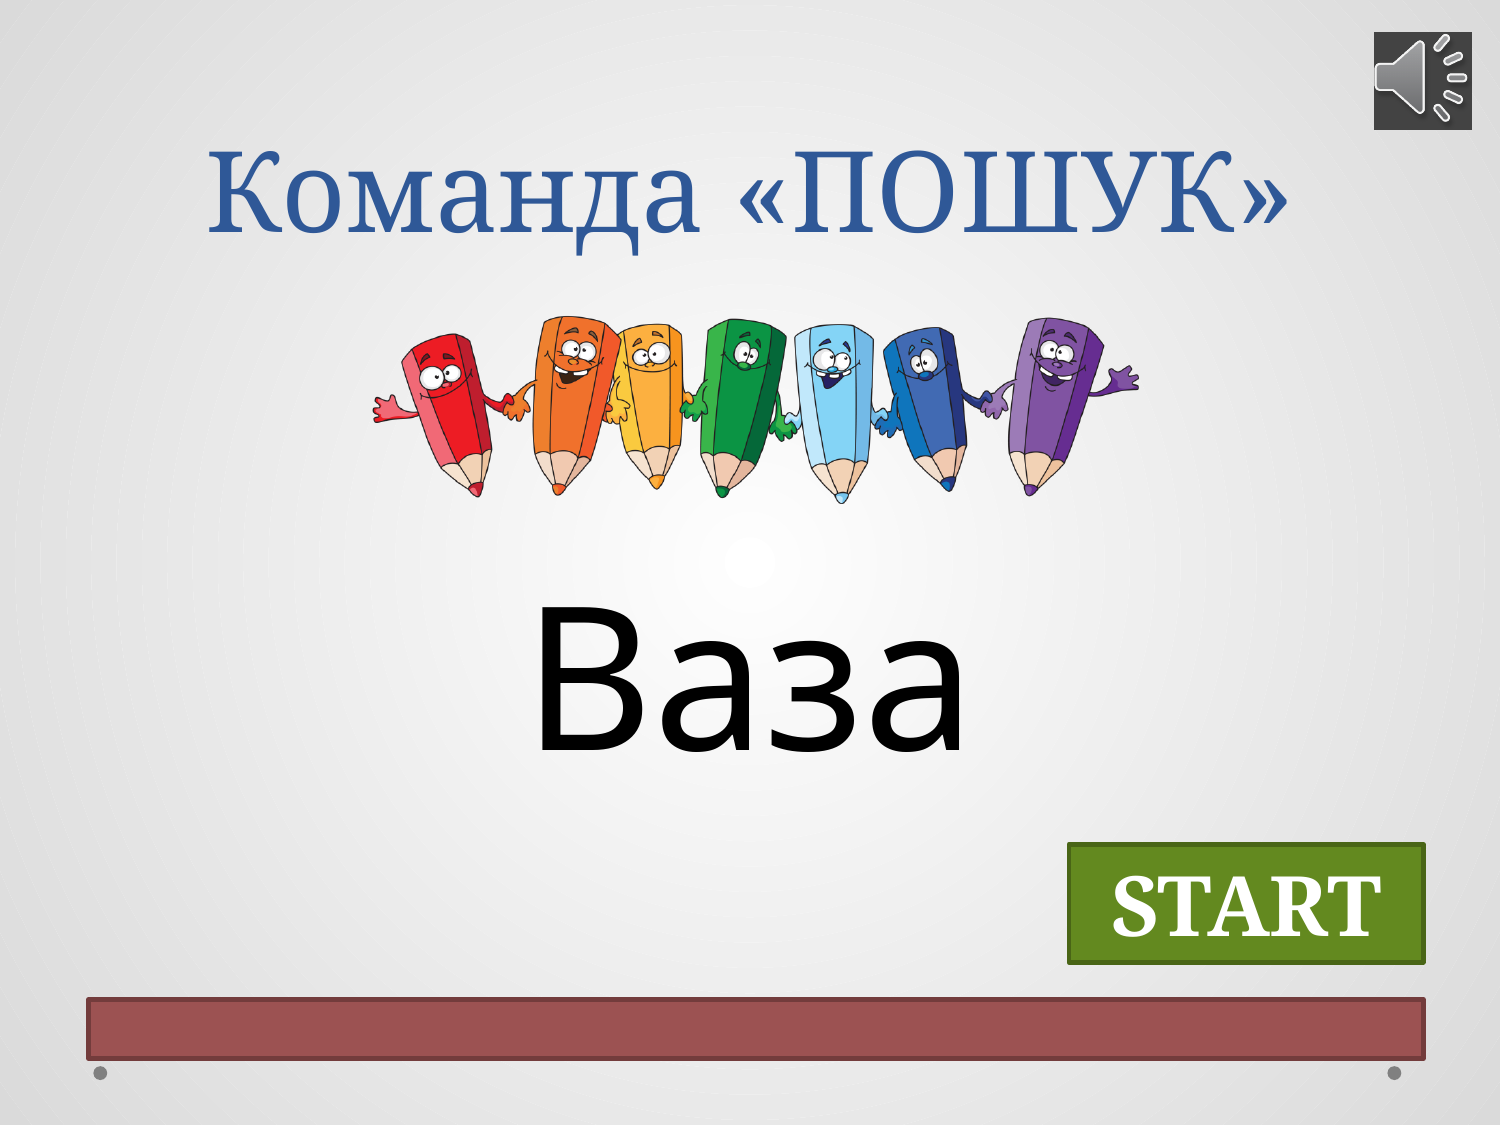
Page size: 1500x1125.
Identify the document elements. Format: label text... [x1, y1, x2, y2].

picture [372, 314, 1140, 504]
picture [1373, 30, 1474, 132]
text_box START [1067, 842, 1426, 965]
text_box [86, 997, 1426, 1061]
list Ваза [75, 262, 1425, 1005]
title Команда «ПОШУК» [75, 0, 1425, 262]
